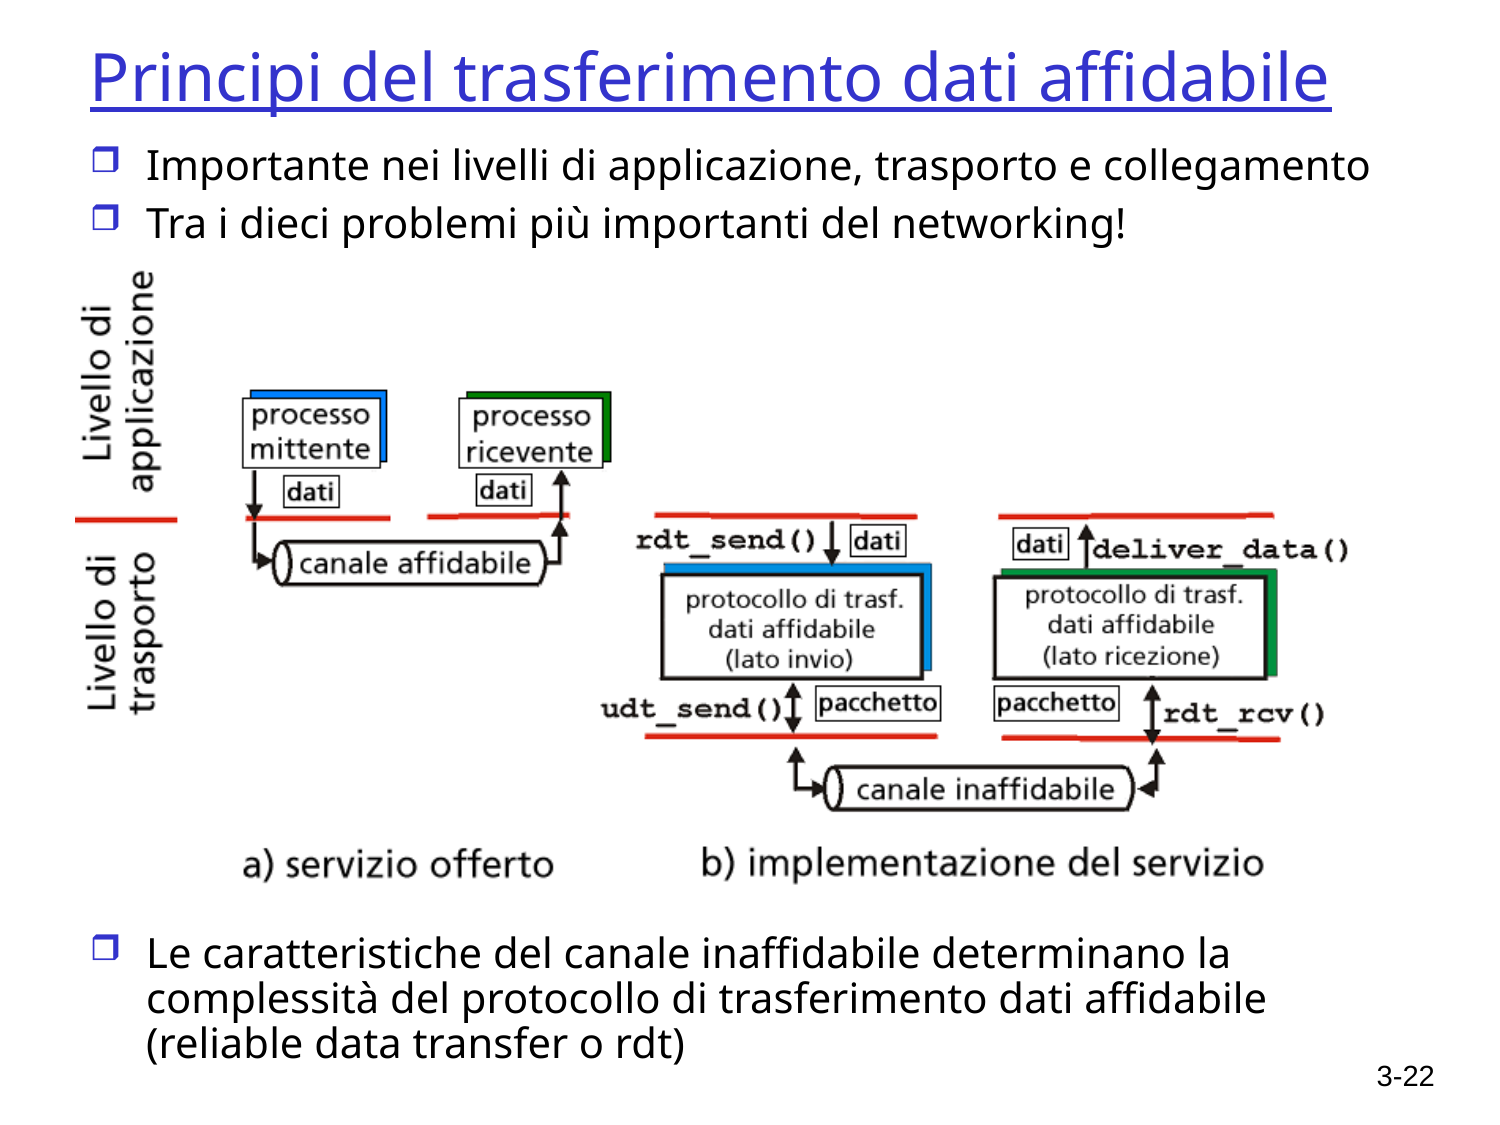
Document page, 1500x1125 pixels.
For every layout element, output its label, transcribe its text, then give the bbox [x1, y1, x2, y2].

picture [74, 265, 1350, 888]
text_box Principi del trasferimento dati affidabile [74, 24, 1438, 125]
slide_number 3-22 [1338, 1049, 1451, 1125]
text_box Importante nei livelli di applicazione, trasporto e collegamento Tra i dieci problemi più importanti del networking! [75, 131, 1400, 275]
text_box Le caratteristiche del canale inaffidabile determinano la complessità del protocollo di trasferimento dati affidabile (reliable data transfer o rdt) [74, 924, 1352, 1088]
